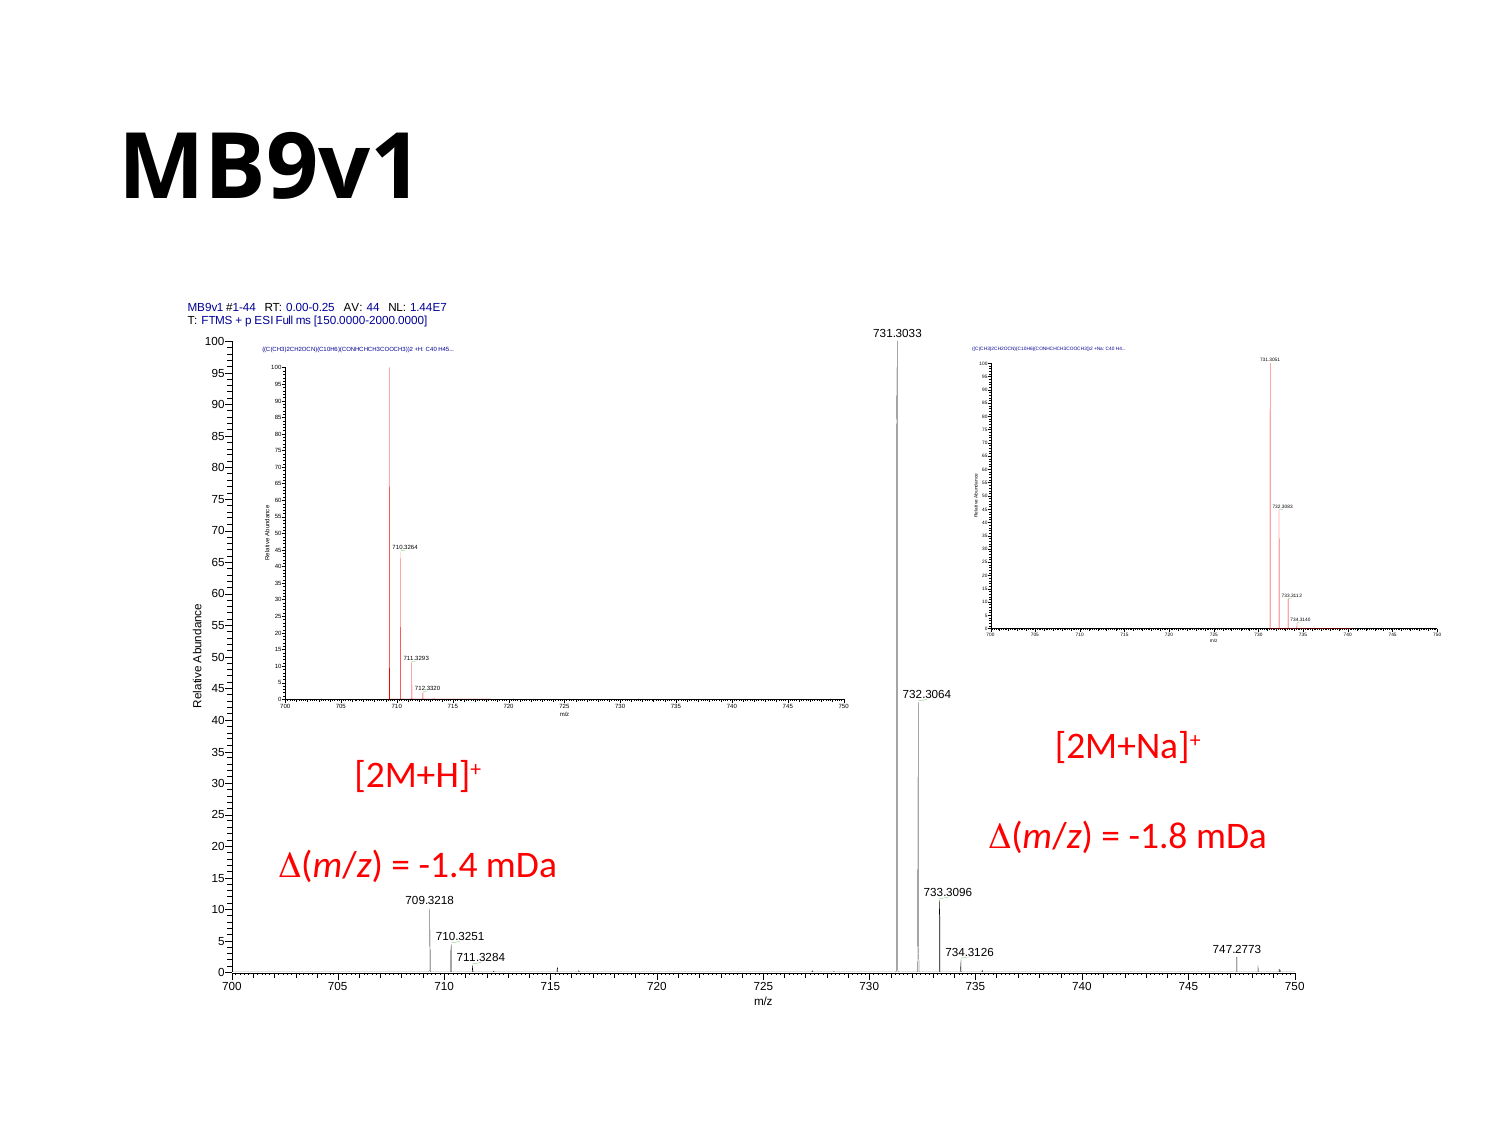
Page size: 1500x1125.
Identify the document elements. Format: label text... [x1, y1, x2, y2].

picture [261, 345, 854, 721]
title MB9v1 [103, 59, 1397, 278]
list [186, 299, 1314, 1014]
picture [971, 345, 1446, 646]
